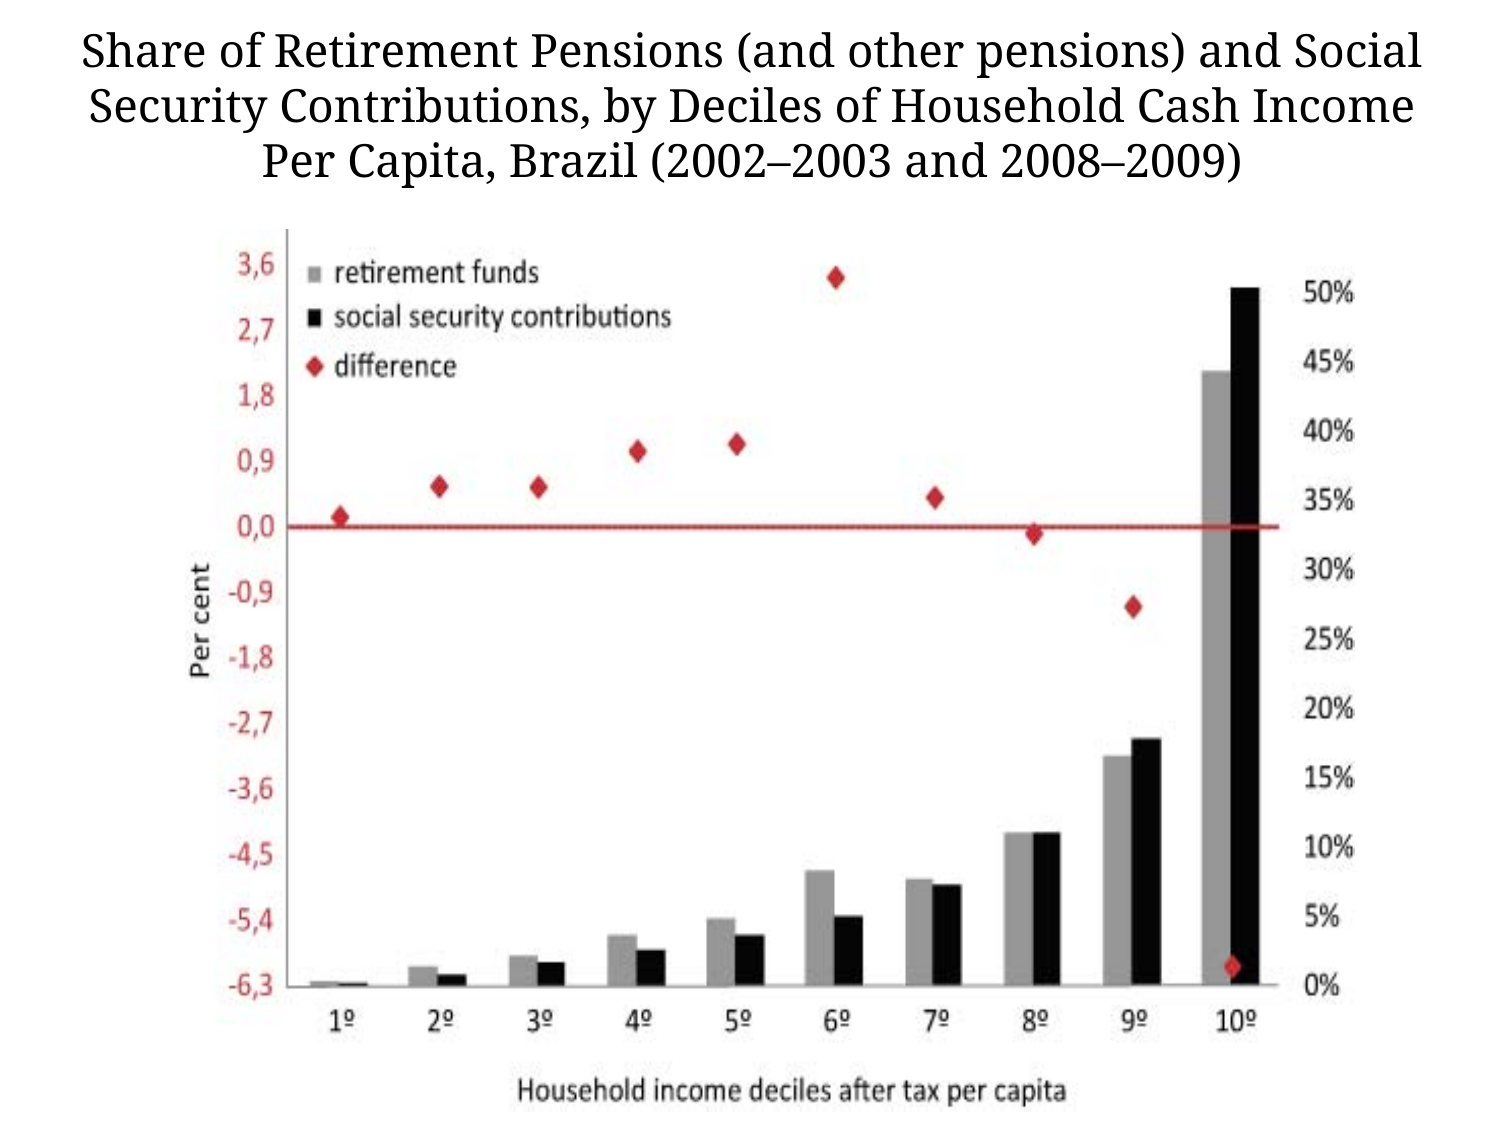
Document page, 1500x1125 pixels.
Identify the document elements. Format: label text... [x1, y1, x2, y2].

text_box Share of Retirement Pensions (and other pensions) and Social Security Contributions, by Deciles of Household Cash Income Per Capita, Brazil (2002–2003 and 2008–2009) [46, 14, 1459, 194]
picture [184, 228, 1355, 1112]
